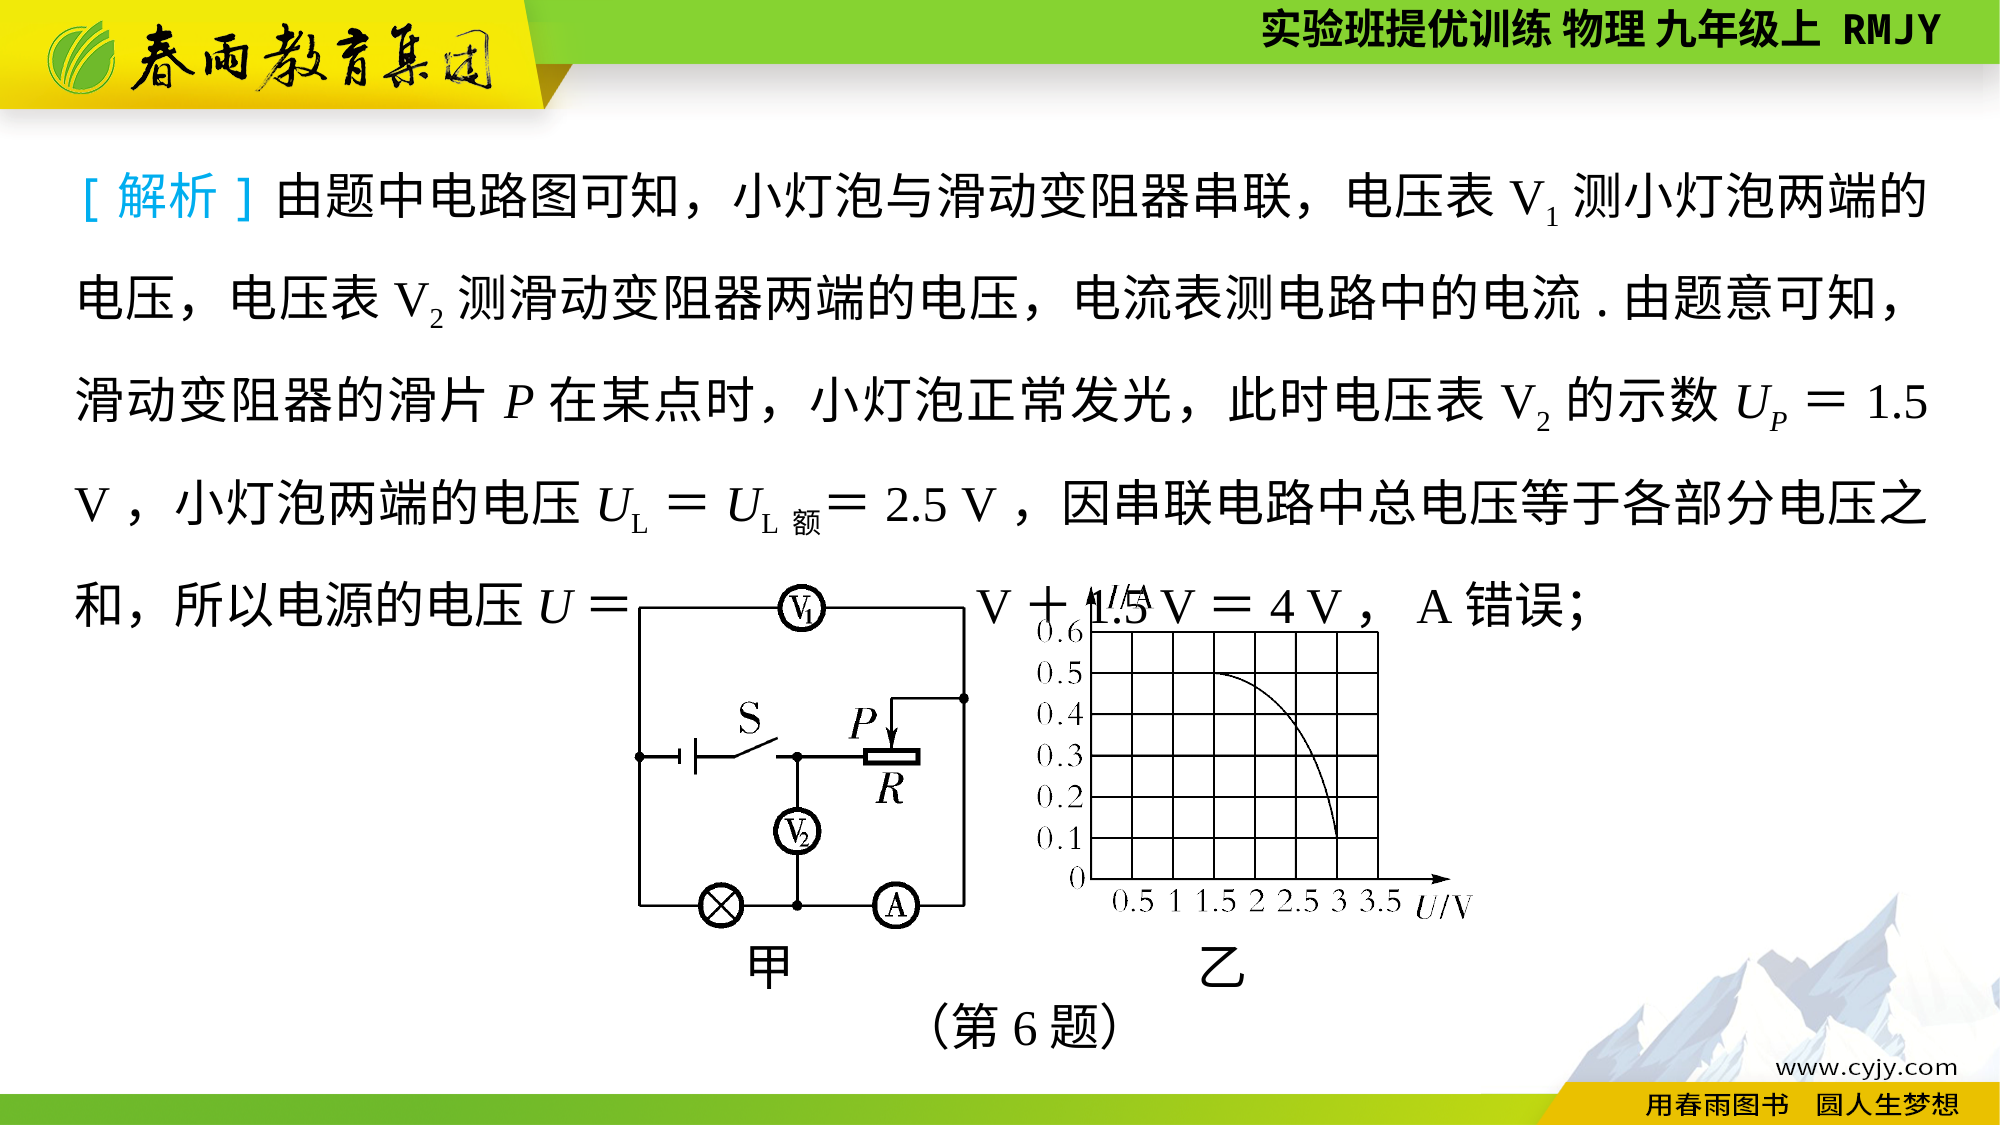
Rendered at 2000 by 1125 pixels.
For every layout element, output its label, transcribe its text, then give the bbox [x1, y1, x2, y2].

text_box 甲 乙 （第6题） [729, 928, 1321, 1063]
picture [0, 0, 2000, 1125]
list [解析]由题中电路图可知，小灯泡与滑动变阻器串联，电压表V1测小灯泡两端的电压，电压表V2测滑动变阻器两端的电压，电流表测电路中的电流.由题意可知，滑动变阻器的滑片P在某点时，小灯泡正常发光，此时电压表V2的示数UP＝1.5 V，小灯泡两端的电压UL＝UL额＝2.5 V，因串联电路中总电压等于各部分电压之和，所以电源的电压U＝UL＋UP＝2.5 V＋1.5 V＝4 V，A错误； [59, 122, 1944, 592]
